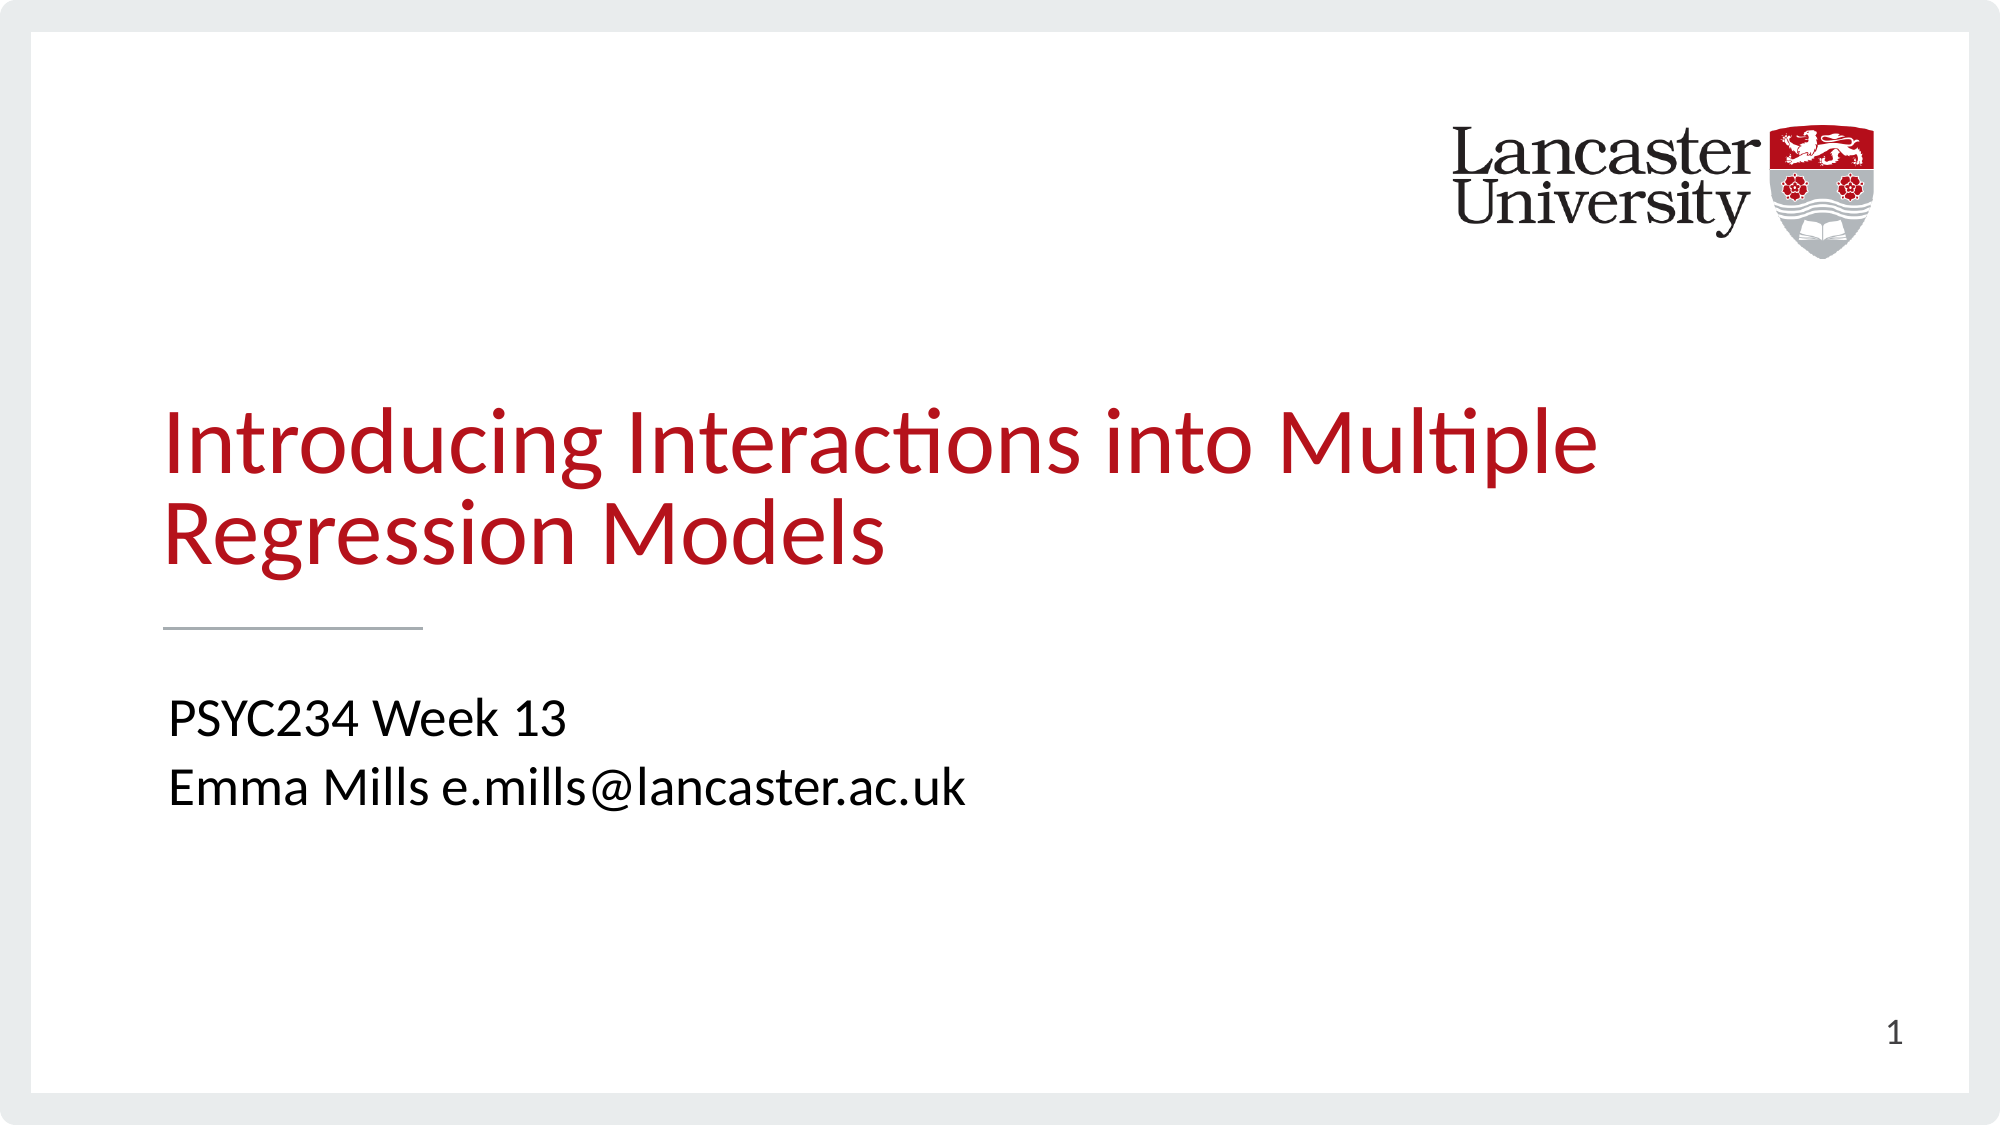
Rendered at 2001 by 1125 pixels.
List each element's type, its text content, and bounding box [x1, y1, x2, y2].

slide_number 1 [1468, 999, 1919, 1060]
title Introducing Interactions into Multiple Regression Models [147, 361, 1648, 592]
subtitle PSYC234 Week 13 Emma Mills e.mills@lancaster.ac.uk [153, 681, 1654, 953]
